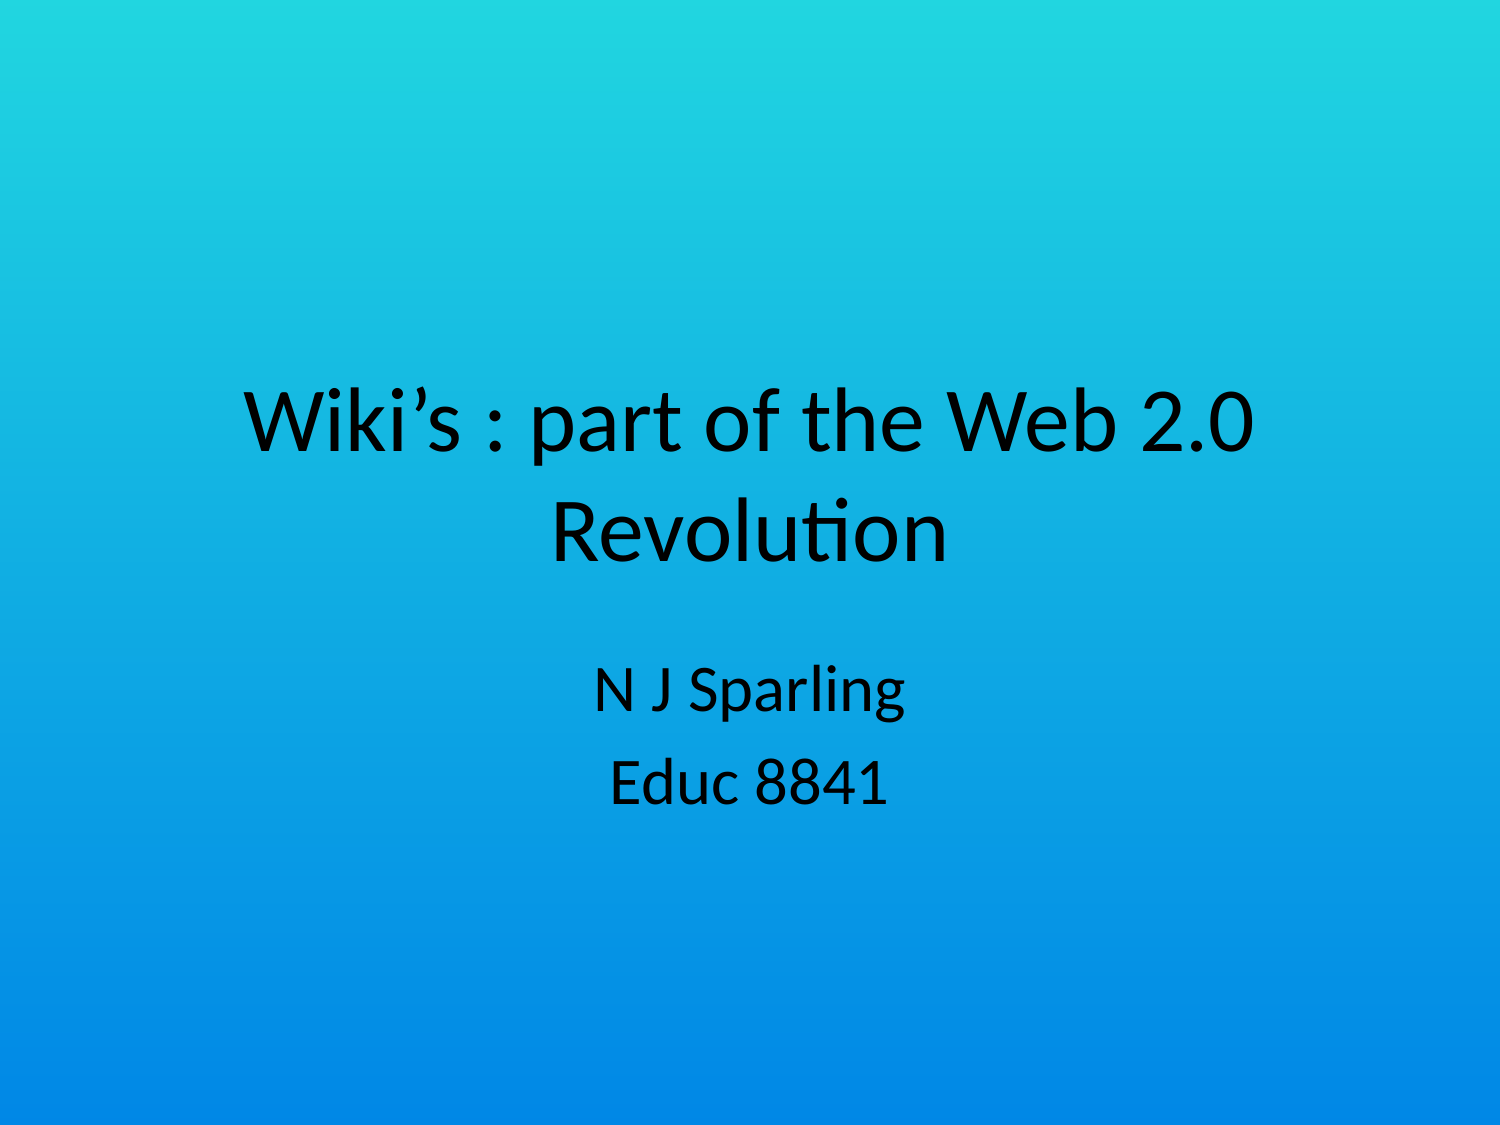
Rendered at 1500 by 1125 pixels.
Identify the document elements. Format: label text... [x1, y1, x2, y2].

subtitle N J Sparling Educ 8841 [225, 637, 1275, 925]
title Wiki’s : part of the Web 2.0 Revolution [112, 349, 1388, 591]
